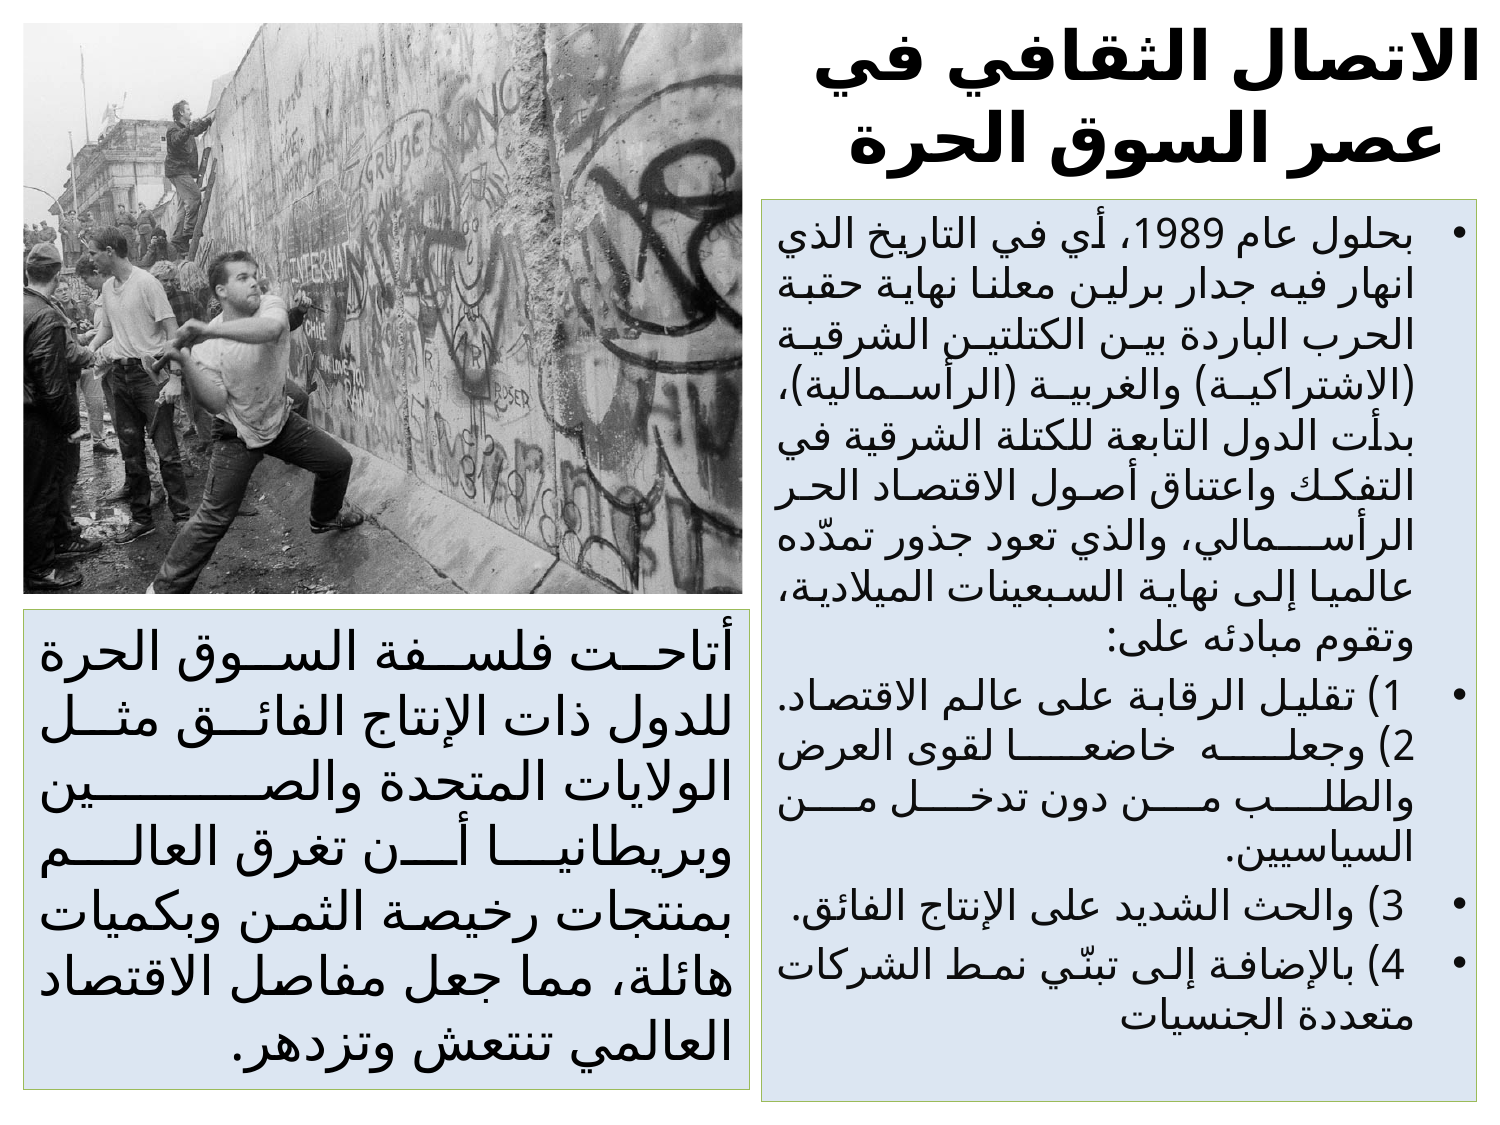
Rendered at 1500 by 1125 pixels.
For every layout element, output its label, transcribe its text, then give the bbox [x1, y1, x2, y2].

picture [23, 23, 743, 594]
title الاتصال الثقافي في عصر السوق الحرة [796, 0, 1500, 188]
list بحلول عام 1989، أي في التاريخ الذي انهار فيه جدار برلين معلنا نهاية حقبة الحرب الباردة بين الكتلتين الشرقية (الاشتراكية) والغربية (الرأسمالية)، بدأت الدول التابعة للكتلة الشرقية في التفكك واعتناق أصول الاقتصاد الحر الرأسمالي، والذي تعود جذور تمدّده عالميا إلى نهاية السبعينات الميلادية، وتقوم مبادئه على: 1) تقليل الرقابة على عالم الاقتصاد. 2) وجعله خاضعا لقوى العرض والطلب من دون تدخل من السياسيين. 3) والحث الشديد على الإنتاج الفائق. 4) بالإضافة إلى تبنّي نمط الشركات متعددة الجنسيات [761, 199, 1477, 1102]
text_box أتاحت فلسفة السوق الحرة للدول ذات الإنتاج الفائق مثل الولايات المتحدة والصين وبريطانيا أن تغرق العالم بمنتجات رخيصة الثمن وبكميات هائلة، مما جعل مفاصل الاقتصاد العالمي تنتعش وتزدهر. [23, 609, 750, 1090]
